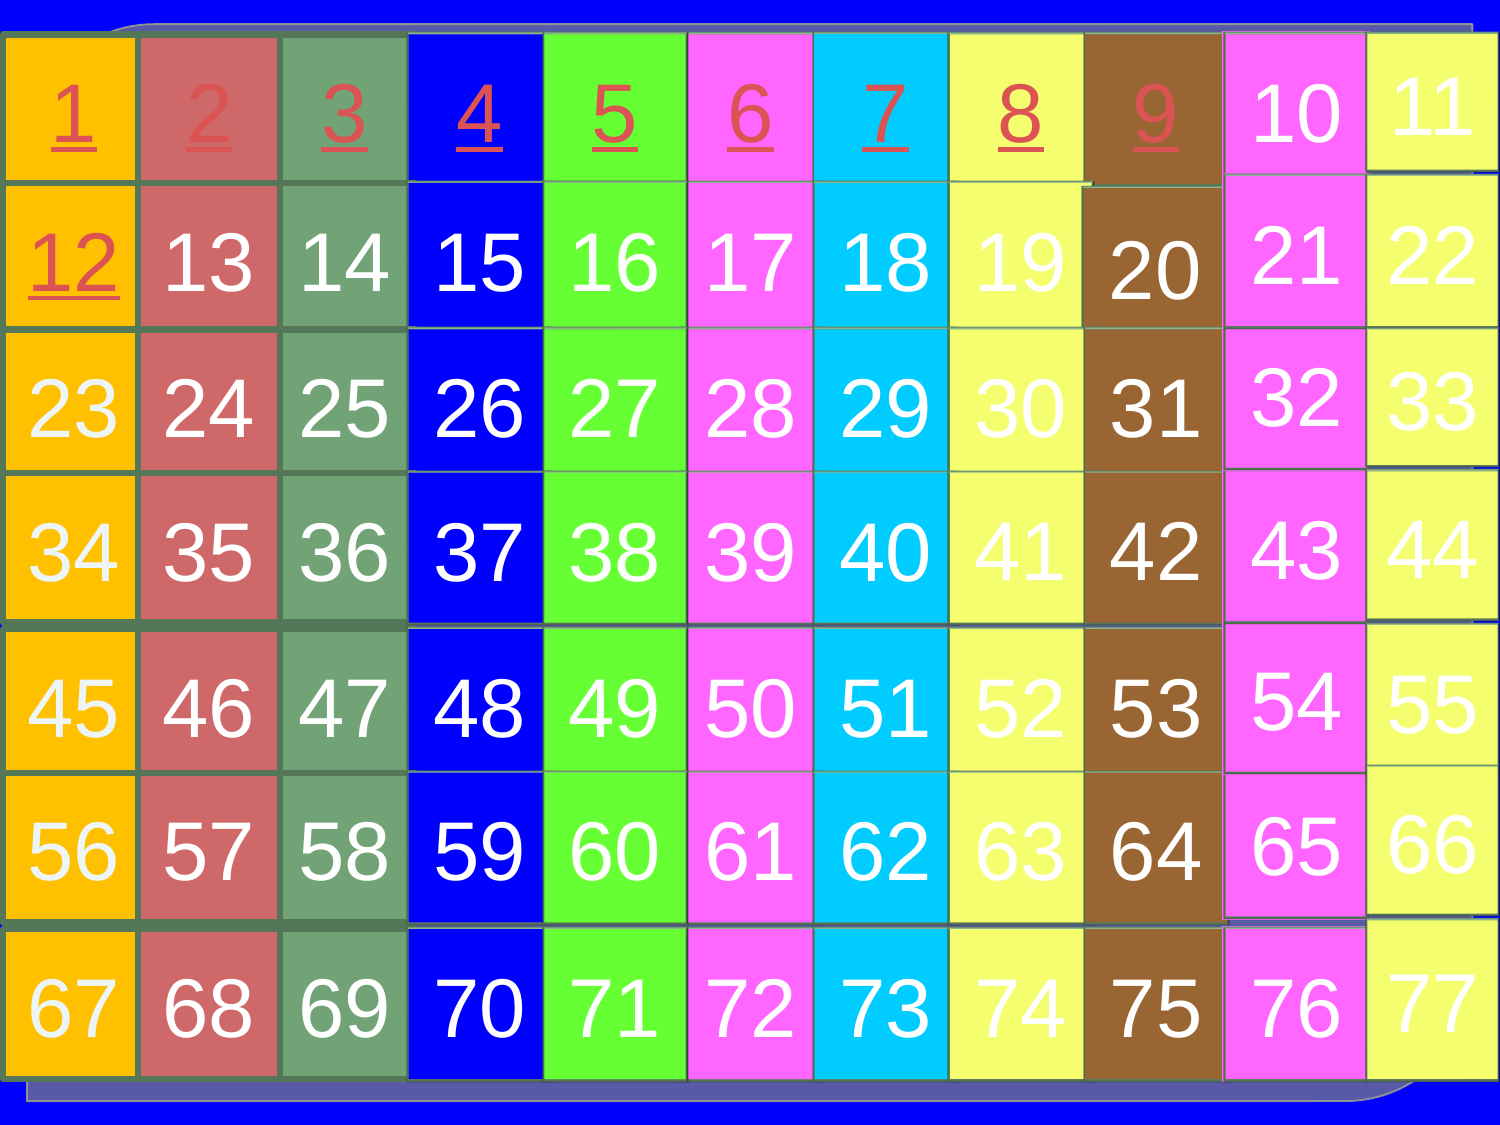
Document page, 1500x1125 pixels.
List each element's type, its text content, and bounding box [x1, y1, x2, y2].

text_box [540, 768, 689, 924]
text_box 13 [135, 180, 283, 326]
text_box 14 [283, 180, 398, 326]
text_box 69 [283, 926, 399, 1082]
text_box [946, 925, 1081, 1083]
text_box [540, 925, 689, 1083]
text_box 67 [0, 926, 135, 1082]
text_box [811, 625, 946, 768]
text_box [1222, 172, 1358, 330]
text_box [689, 325, 811, 468]
text_box 24 [135, 326, 283, 470]
text_box 23 [0, 326, 136, 470]
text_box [689, 468, 811, 624]
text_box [689, 925, 811, 1083]
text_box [1081, 30, 1222, 183]
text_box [1081, 768, 1215, 924]
text_box 45 [0, 626, 135, 770]
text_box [1222, 933, 1357, 1083]
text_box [405, 179, 540, 325]
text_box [540, 468, 689, 624]
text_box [1364, 172, 1500, 325]
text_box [1222, 482, 1358, 625]
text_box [540, 625, 689, 768]
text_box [1222, 342, 1357, 471]
text_box 46 [135, 626, 283, 770]
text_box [405, 625, 540, 768]
text_box 56 [0, 770, 136, 926]
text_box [405, 768, 540, 925]
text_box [1222, 786, 1357, 920]
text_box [811, 925, 946, 1083]
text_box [946, 468, 1081, 624]
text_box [946, 30, 1081, 178]
text_box 36 [282, 470, 399, 626]
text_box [540, 30, 689, 178]
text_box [1364, 621, 1500, 762]
text_box 34 [0, 470, 136, 626]
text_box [405, 325, 540, 468]
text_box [1364, 325, 1500, 467]
text_box 58 [282, 770, 399, 926]
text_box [540, 325, 689, 468]
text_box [1222, 637, 1357, 776]
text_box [540, 179, 689, 325]
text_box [946, 625, 1081, 768]
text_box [811, 179, 946, 325]
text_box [689, 768, 811, 924]
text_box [811, 468, 946, 624]
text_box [811, 325, 946, 468]
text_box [1222, 30, 1364, 172]
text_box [405, 30, 540, 179]
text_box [811, 30, 946, 178]
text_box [1081, 625, 1215, 768]
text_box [1081, 468, 1215, 624]
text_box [946, 325, 1081, 468]
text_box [689, 30, 811, 178]
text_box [1364, 762, 1500, 916]
text_box 68 [135, 926, 283, 1082]
text_box 35 [135, 470, 283, 626]
text_box 1 [0, 31, 136, 180]
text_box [405, 925, 540, 1083]
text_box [946, 179, 1095, 325]
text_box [1081, 325, 1215, 468]
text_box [1364, 916, 1500, 1083]
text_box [811, 768, 946, 924]
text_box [946, 768, 1081, 924]
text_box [689, 179, 811, 325]
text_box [1081, 925, 1216, 1083]
text_box 57 [135, 770, 283, 926]
text_box 12 [0, 180, 135, 327]
text_box 3 [282, 31, 405, 180]
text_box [1080, 184, 1215, 325]
text_box 2 [135, 31, 283, 180]
text_box 25 [282, 326, 398, 470]
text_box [689, 625, 811, 768]
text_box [1364, 30, 1500, 172]
text_box 47 [283, 626, 399, 770]
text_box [405, 468, 540, 625]
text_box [1364, 467, 1500, 621]
